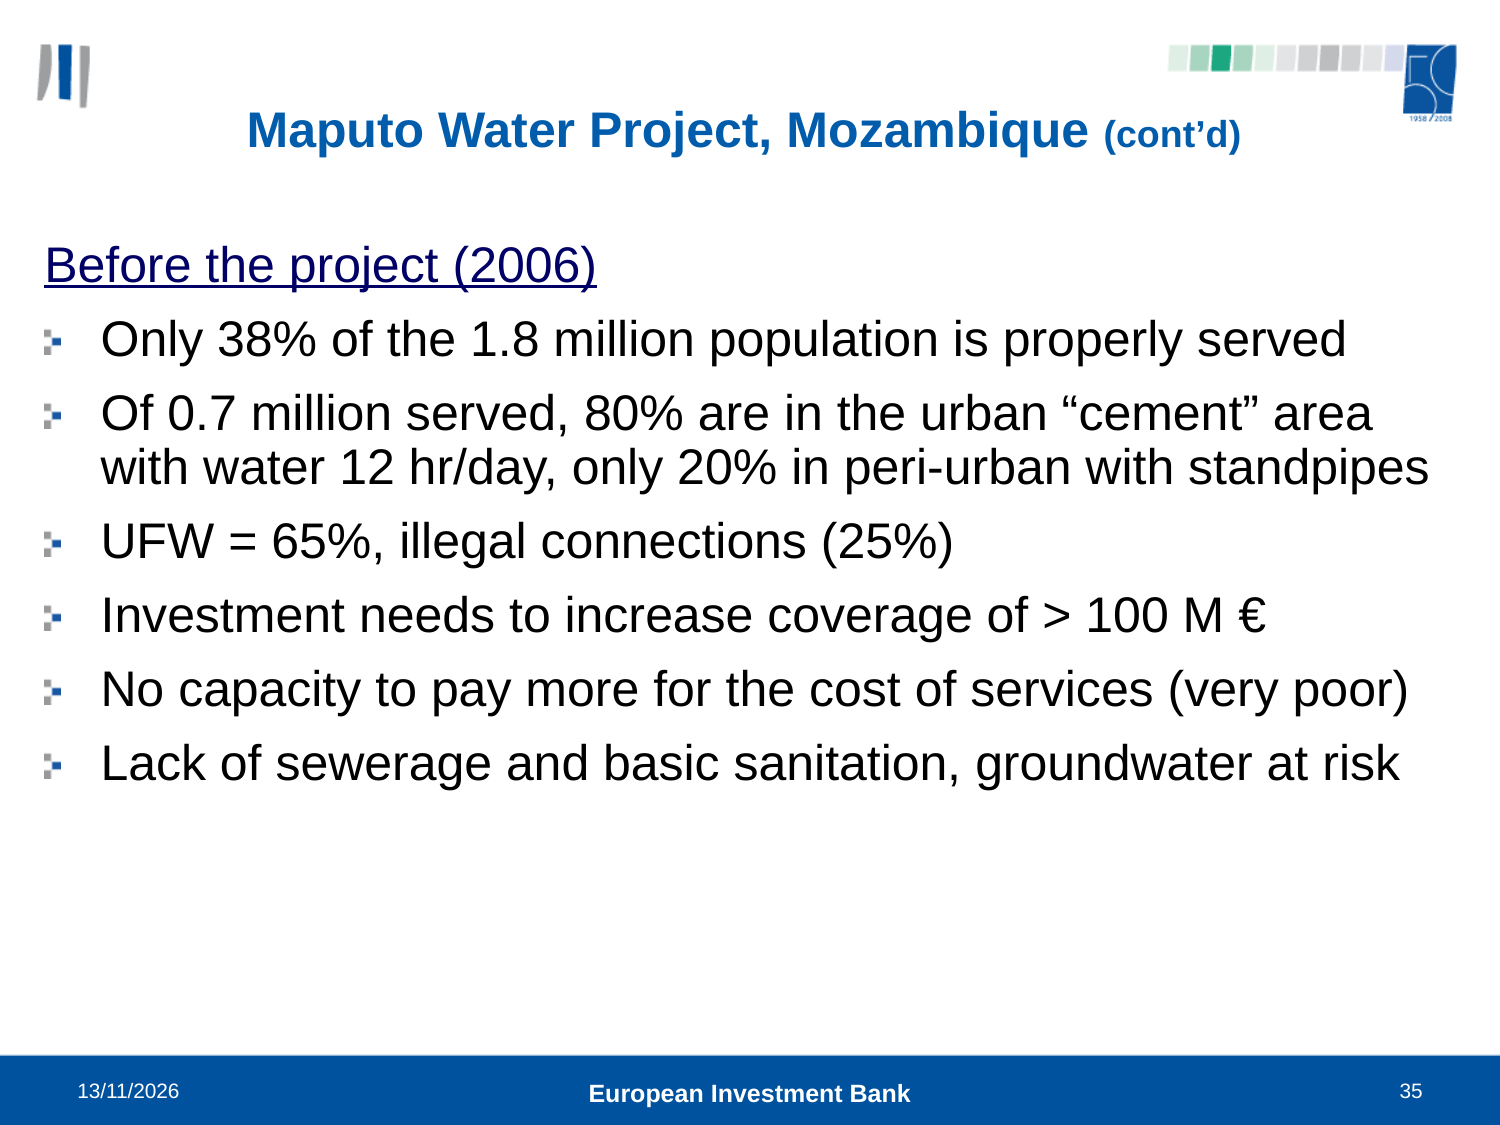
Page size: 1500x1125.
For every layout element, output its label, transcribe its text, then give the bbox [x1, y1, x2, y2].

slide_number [62, 1070, 226, 1125]
title Maputo Water Project, Mozambique (cont’d) [29, 89, 1460, 209]
footer European Investment Bank [229, 1070, 1271, 1125]
slide_number 35 [1274, 1070, 1438, 1125]
picture [0, 0, 1500, 1125]
list Before the project (2006) Only 38% of the 1.8 million population is properly served Of 0.7 million served, 80% are in the urban “cement” area with water 12 hr/day, only 20% in peri-urban with standpipes UFW = 65%, illegal connections (25%) Investment needs to increase coverage of > 100 M € No capacity to pay more for the cost of services (very poor) Lack of sewerage and basic sanitation, groundwater at risk [29, 231, 1460, 987]
